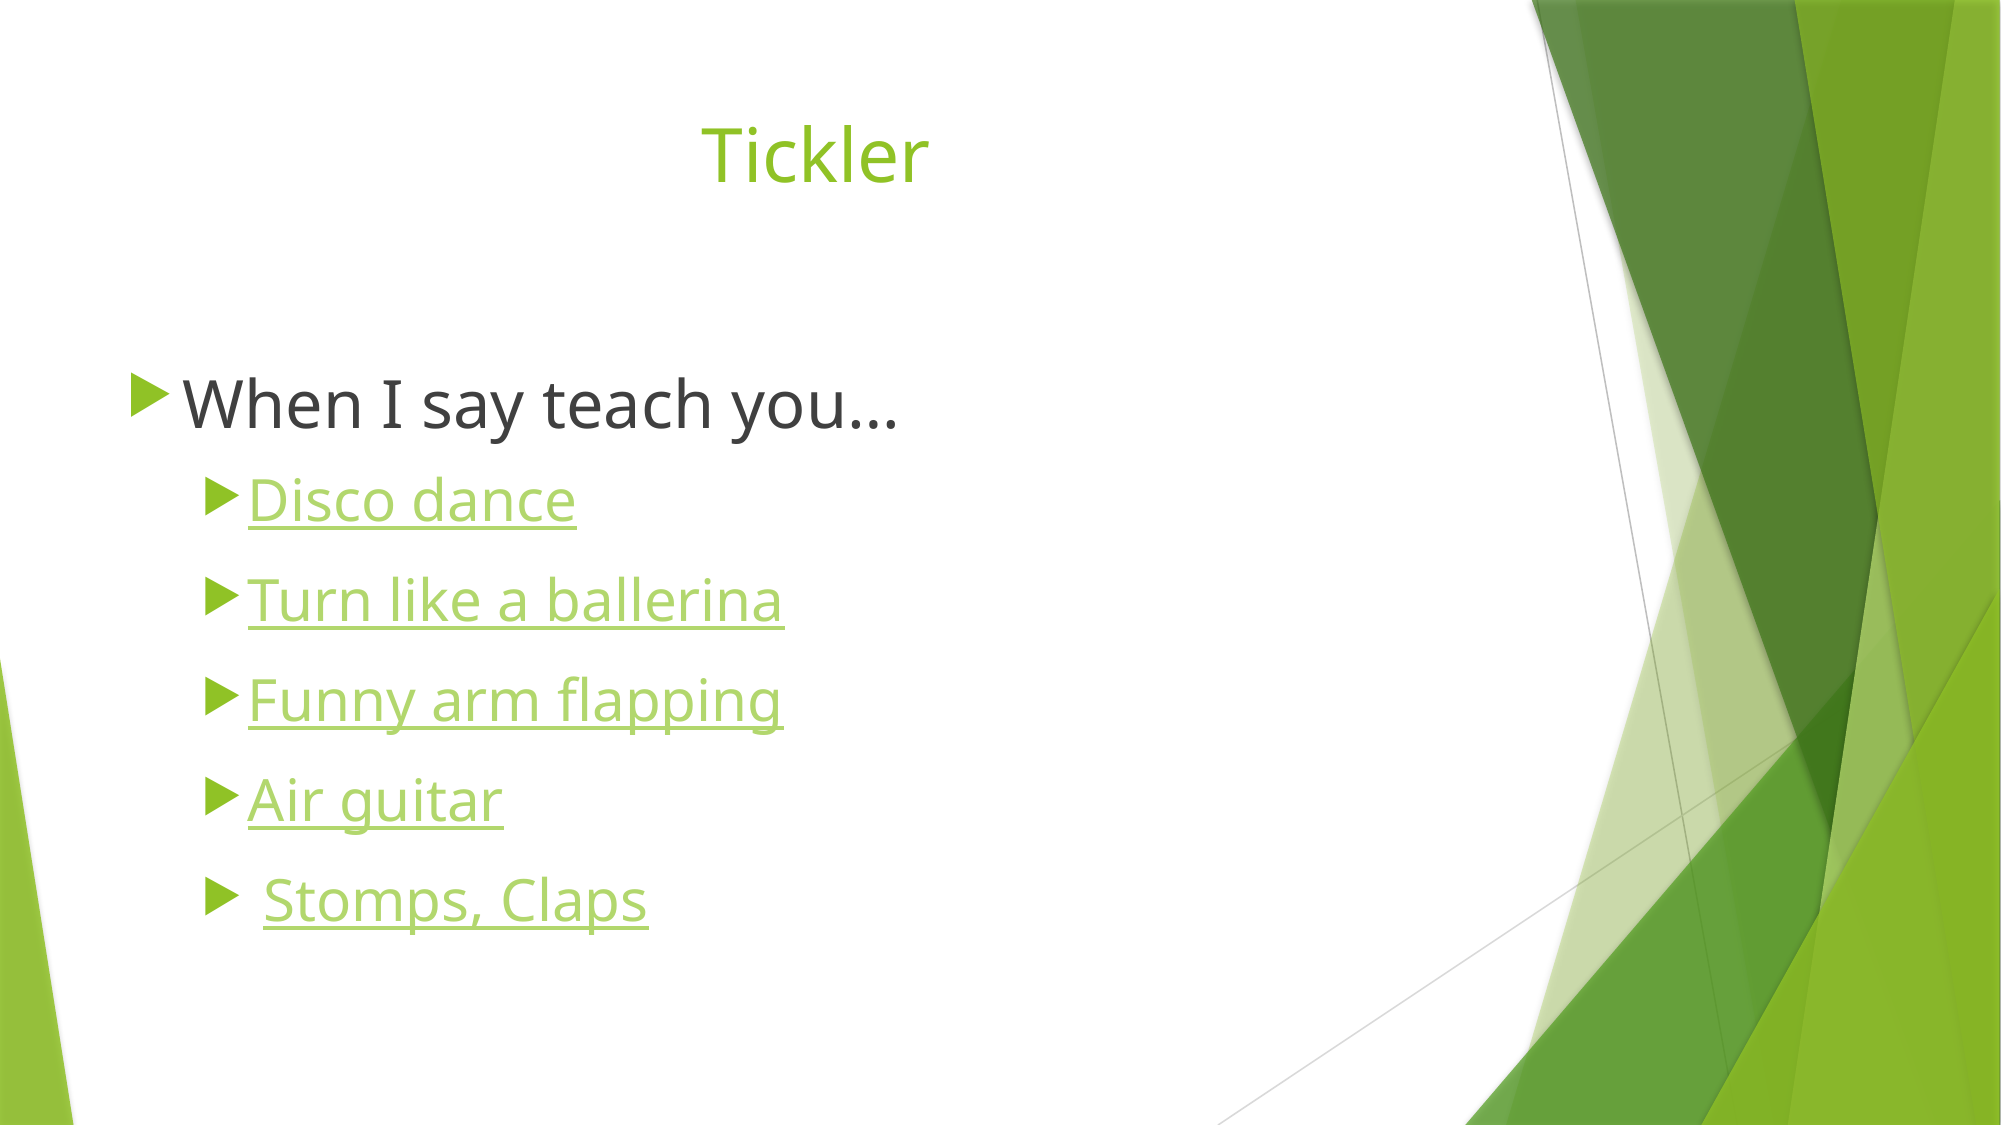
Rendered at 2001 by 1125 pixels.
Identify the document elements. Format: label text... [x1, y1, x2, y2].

list When I say teach you… Disco dance Turn like a ballerina Funny arm flapping Air guitar Stomps, Claps [111, 354, 1522, 992]
title Tickler [111, 99, 1522, 317]
